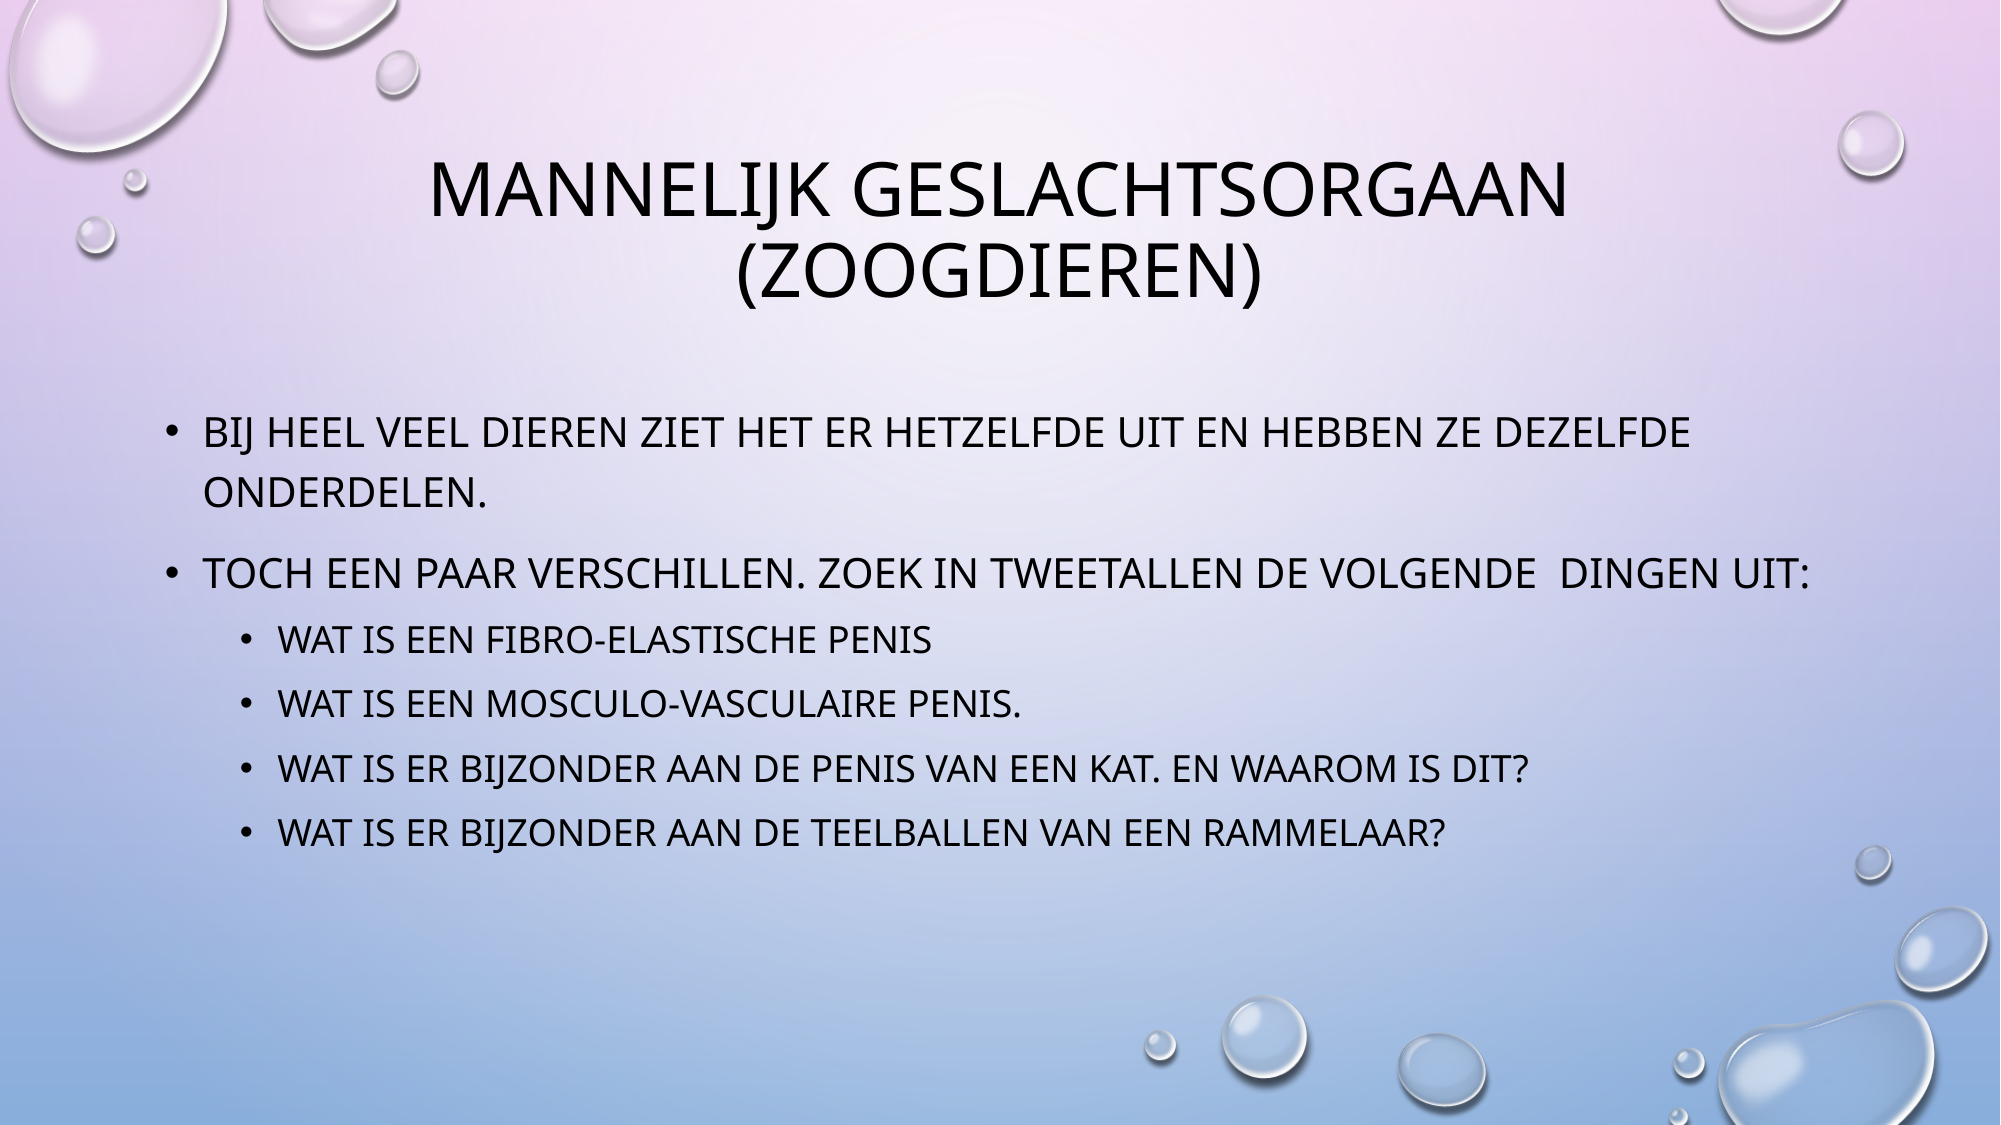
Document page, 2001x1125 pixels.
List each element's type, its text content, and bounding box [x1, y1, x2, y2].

picture [0, 0, 2000, 1125]
title Mannelijk geslachtsorgaan (zoogdieren) [149, 101, 1851, 364]
list Bij heel veel dieren ziet het er hetzelfde uit en hebben ze dezelfde onderdelen. Toch een paar verschillen. zoek in tweetallen de volgende dingen uit: Wat is een fibro-elastische penis Wat is een mosculo-vasculaire penis. Wat is er bijzonder aan de penis van een kat. en waarom is dit? Wat is er bijzonder aan de teelballen van een rammelaar? [149, 388, 1850, 950]
